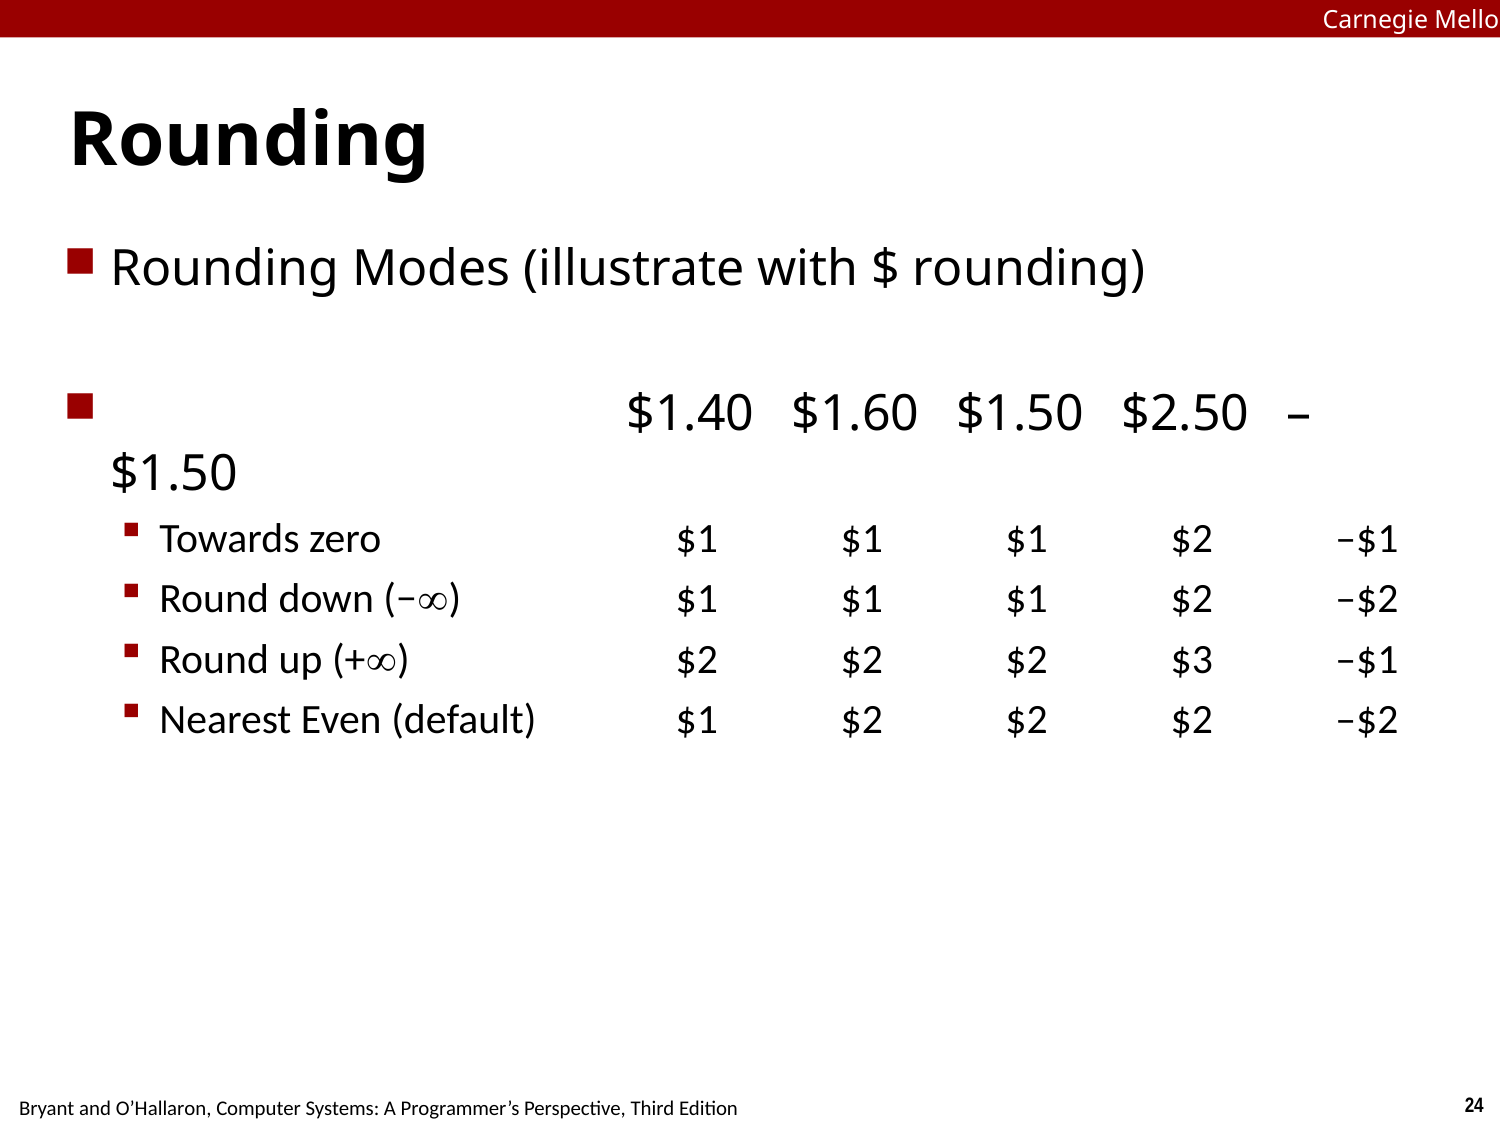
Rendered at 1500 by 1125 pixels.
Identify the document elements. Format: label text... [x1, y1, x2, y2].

title Rounding [62, 41, 1438, 228]
text_box [0, 0, 1500, 38]
text_box Carnegie Mellon [1322, 3, 1500, 33]
list Rounding Modes (illustrate with $ rounding) $1.40 $1.60 $1.50 $2.50 –$1.50 Towards zero $1 $1 $1 $2 –$1 Round down (−) $1 $1 $1 $2 –$2 Round up (+) $2 $2 $2 $3 –$1 Nearest Even (default) $1 $2 $2 $2 –$2 [62, 228, 1438, 1122]
